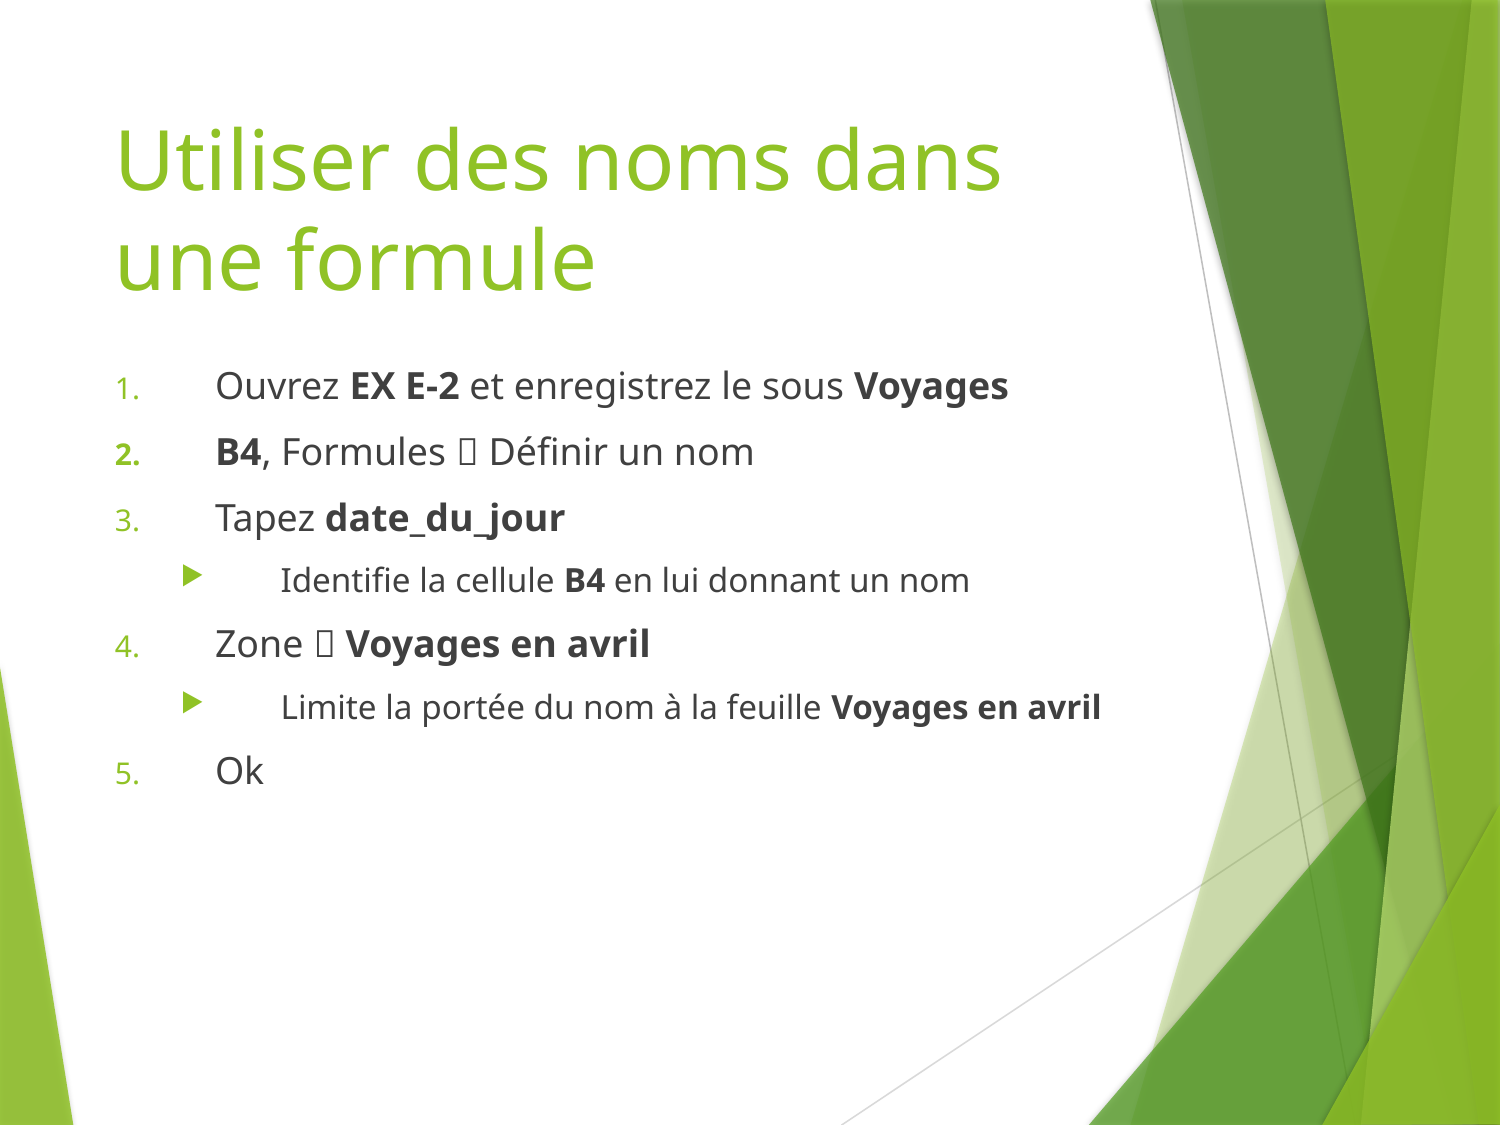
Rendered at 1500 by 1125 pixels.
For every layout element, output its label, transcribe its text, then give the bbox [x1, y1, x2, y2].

list Ouvrez EX E-2 et enregistrez le sous Voyages B4, Formules  Définir un nom Tapez date_du_jour Identifie la cellule B4 en lui donnant un nom Zone  Voyages en avril Limite la portée du nom à la feuille Voyages en avril Ok [99, 354, 1142, 992]
title Utiliser des noms dans une formule [99, 99, 1142, 317]
